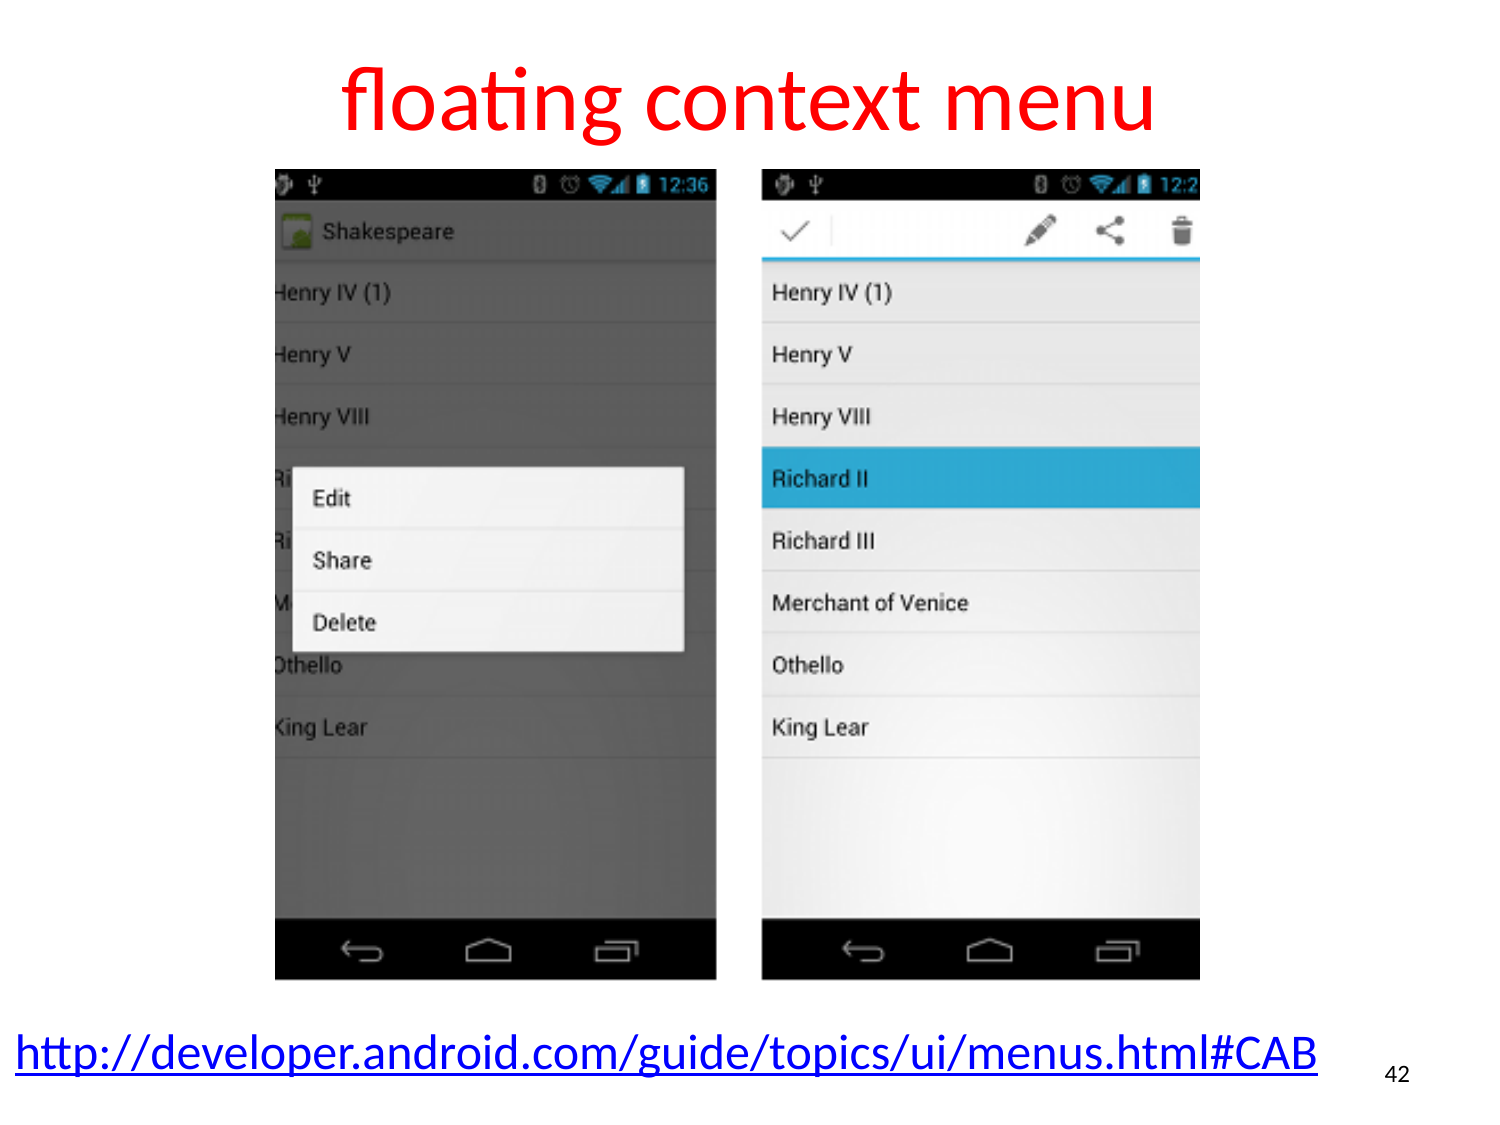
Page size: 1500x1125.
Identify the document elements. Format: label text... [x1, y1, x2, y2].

picture [274, 168, 1201, 986]
slide_number 42 [1074, 1042, 1425, 1103]
title floating context menu [75, 0, 1425, 188]
text_box http://developer.android.com/guide/topics/ui/menus.html#CAB [0, 1011, 1475, 1087]
